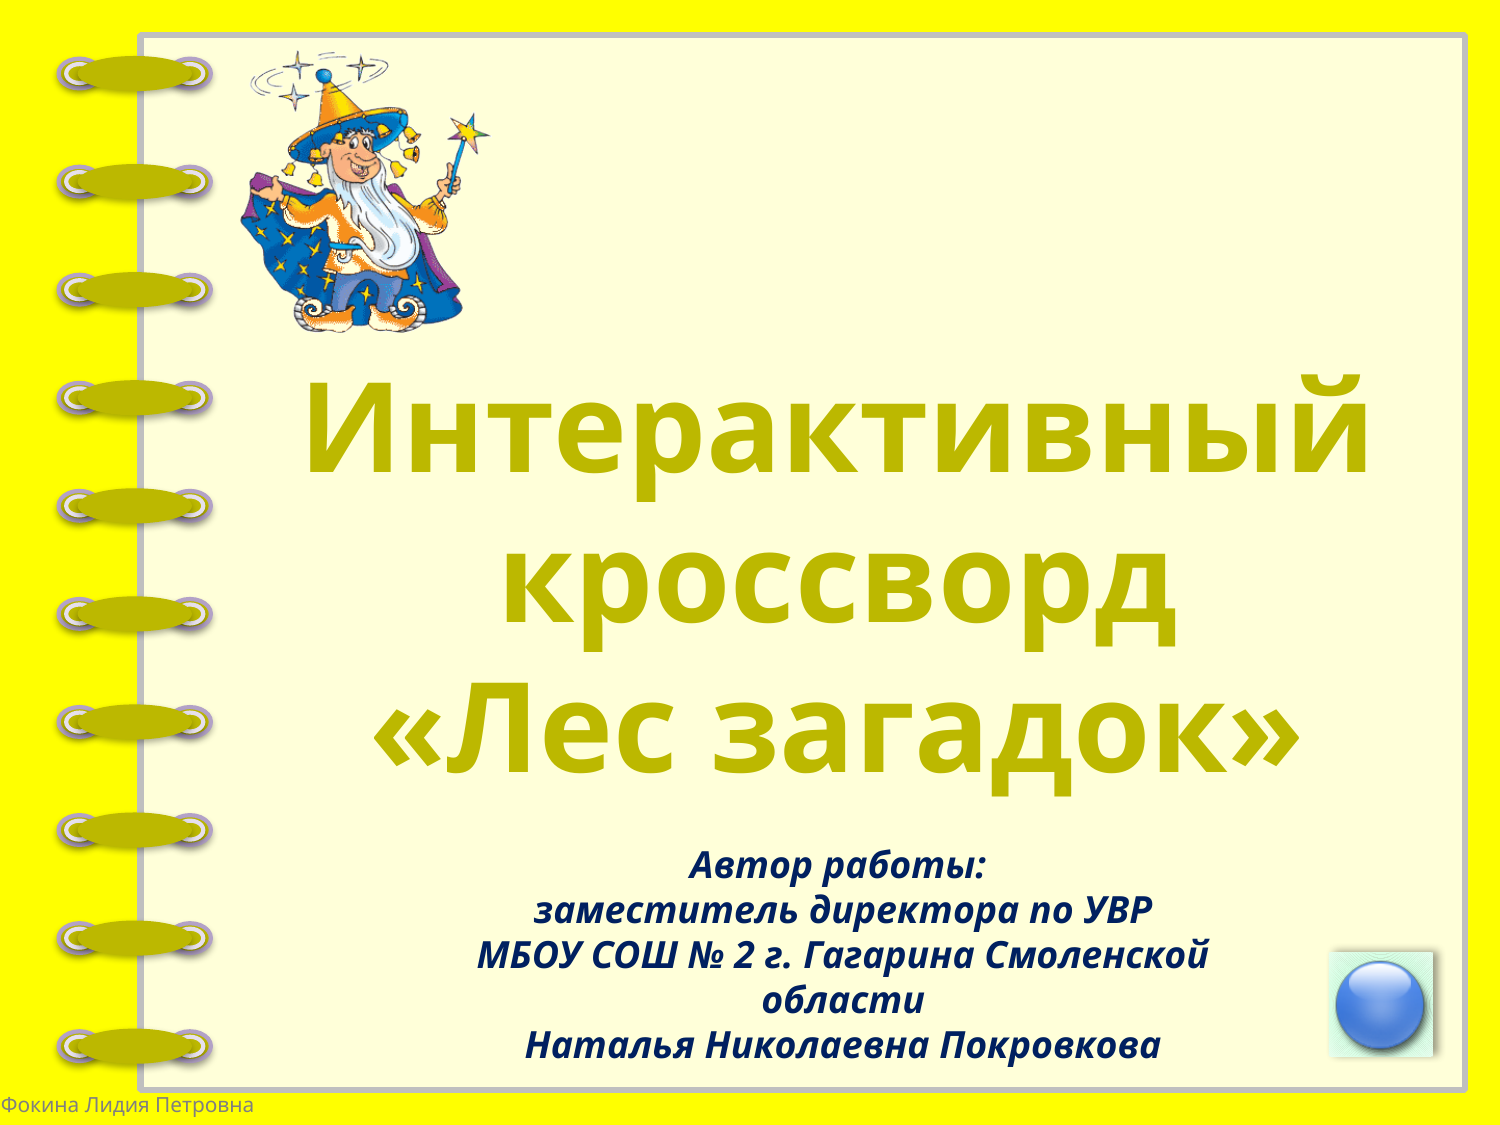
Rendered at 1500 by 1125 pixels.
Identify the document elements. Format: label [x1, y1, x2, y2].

picture [234, 46, 493, 337]
picture [1328, 951, 1434, 1057]
text_box [222, 339, 1454, 1032]
